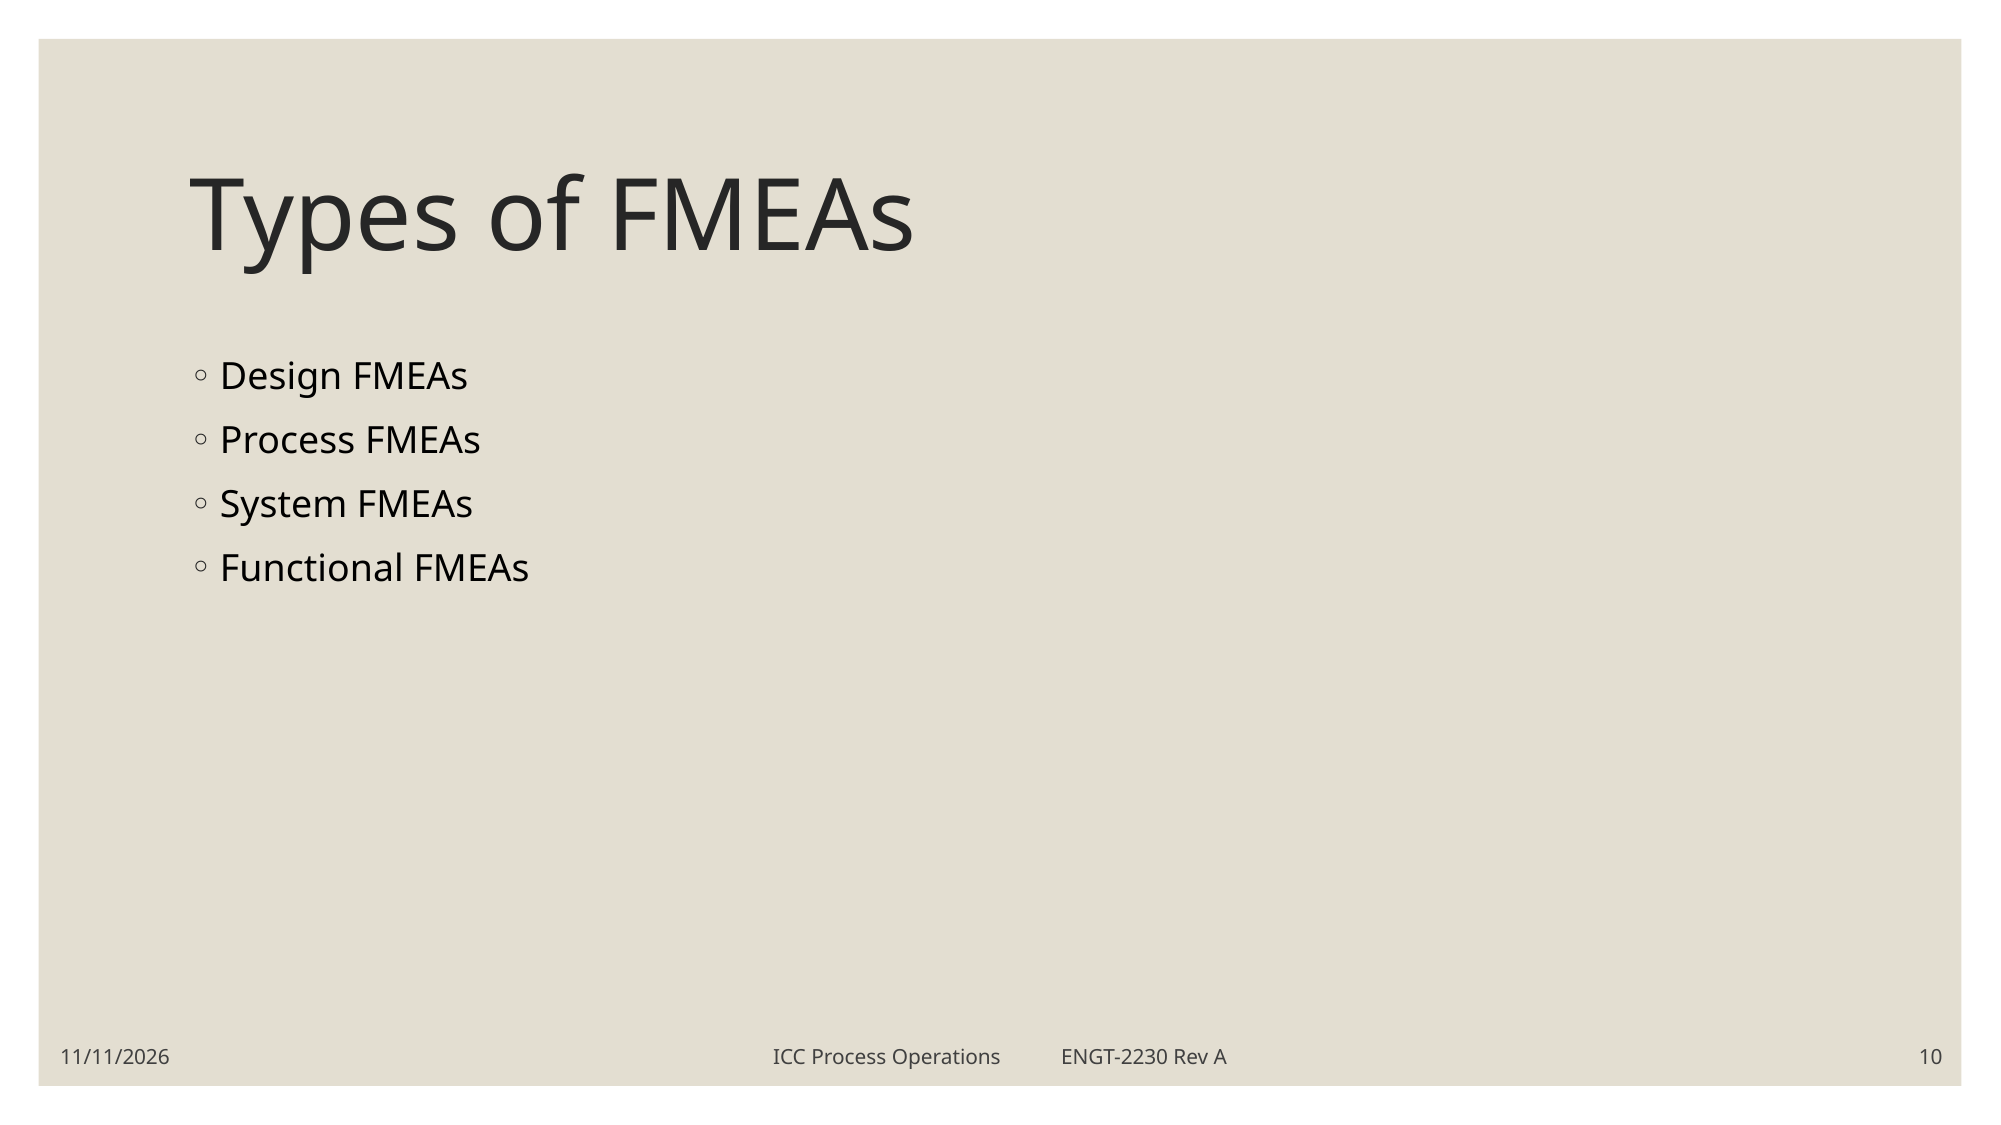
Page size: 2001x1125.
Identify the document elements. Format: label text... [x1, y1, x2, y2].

footer ICC Process Operations ENGT-2230 Rev A [572, 1034, 1428, 1080]
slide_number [45, 1034, 495, 1080]
title Types of FMEAs [174, 105, 1825, 331]
list Design FMEAs Process FMEAs System FMEAs Functional FMEAs [174, 345, 1825, 990]
slide_number 10 [1717, 1034, 1958, 1080]
